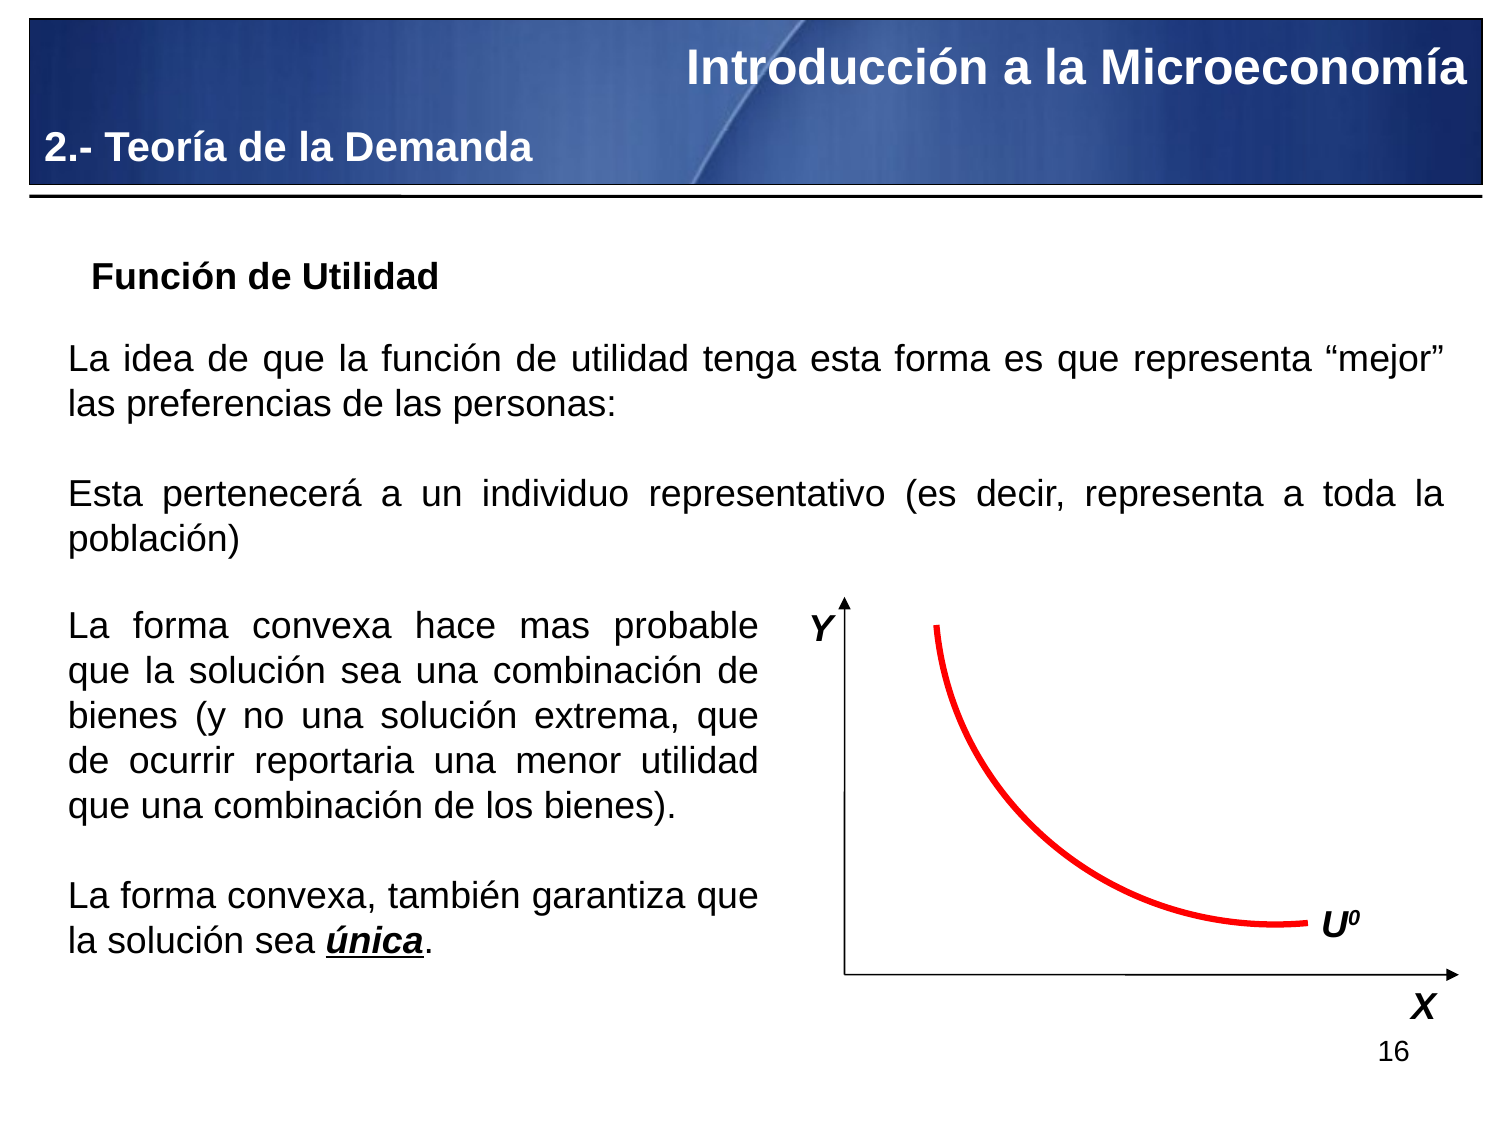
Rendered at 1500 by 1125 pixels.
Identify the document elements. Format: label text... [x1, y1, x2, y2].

text_box 2.- Teoría de la Demanda [29, 112, 585, 178]
text_box Función de Utilidad [76, 244, 786, 305]
text_box [29, 19, 1483, 185]
text_box La idea de que la función de utilidad tenga esta forma es que representa “mejor” las preferencias de las personas: Esta pertenecerá a un individuo representativo (es decir, representa a toda la población) [53, 326, 1459, 566]
text_box Introducción a la Microeconomía [608, 26, 1483, 102]
text_box La forma convexa hace mas probable que la solución sea una combinación de bienes (y no una solución extrema, que de ocurrir reportaria una menor utilidad que una combinación de los bienes). La forma convexa, también garantiza que la solución sea única. [53, 593, 774, 969]
slide_number 16 [1074, 1044, 1426, 1103]
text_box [761, 596, 1483, 1036]
